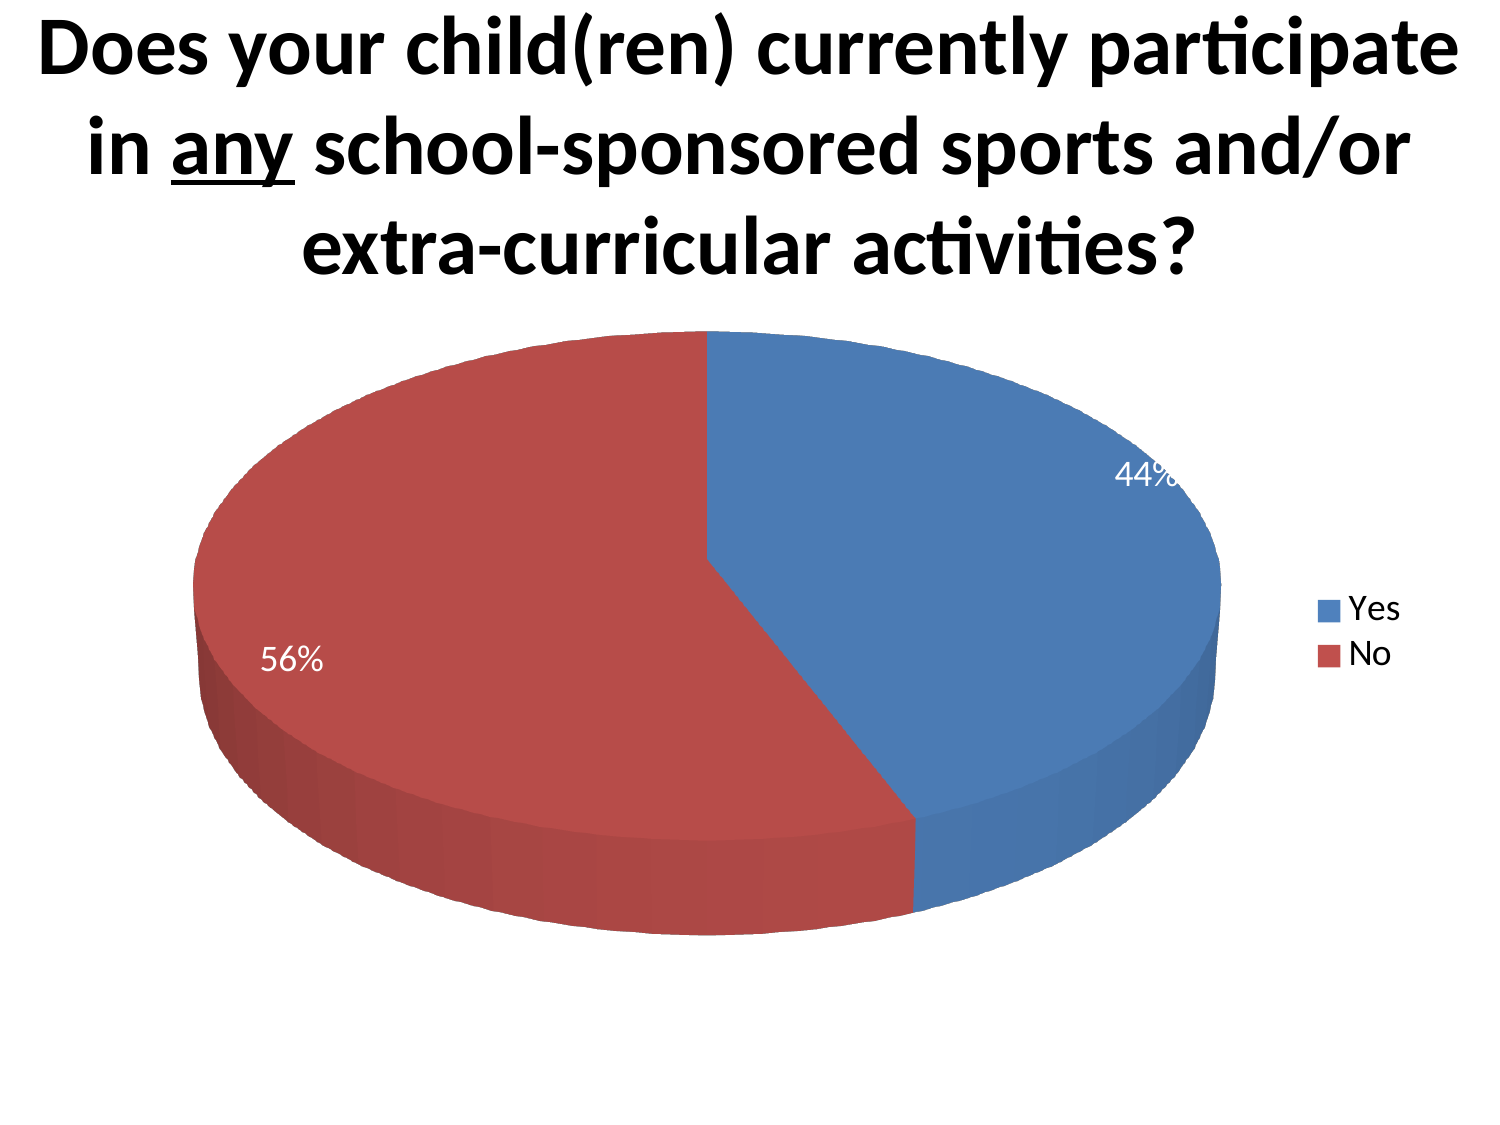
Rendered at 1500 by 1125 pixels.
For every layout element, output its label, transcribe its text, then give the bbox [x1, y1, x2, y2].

title Does your child(ren) currently participate in any school-sponsored sports and/or extra-curricular activities? [0, 45, 1500, 238]
chart [74, 262, 1426, 1006]
